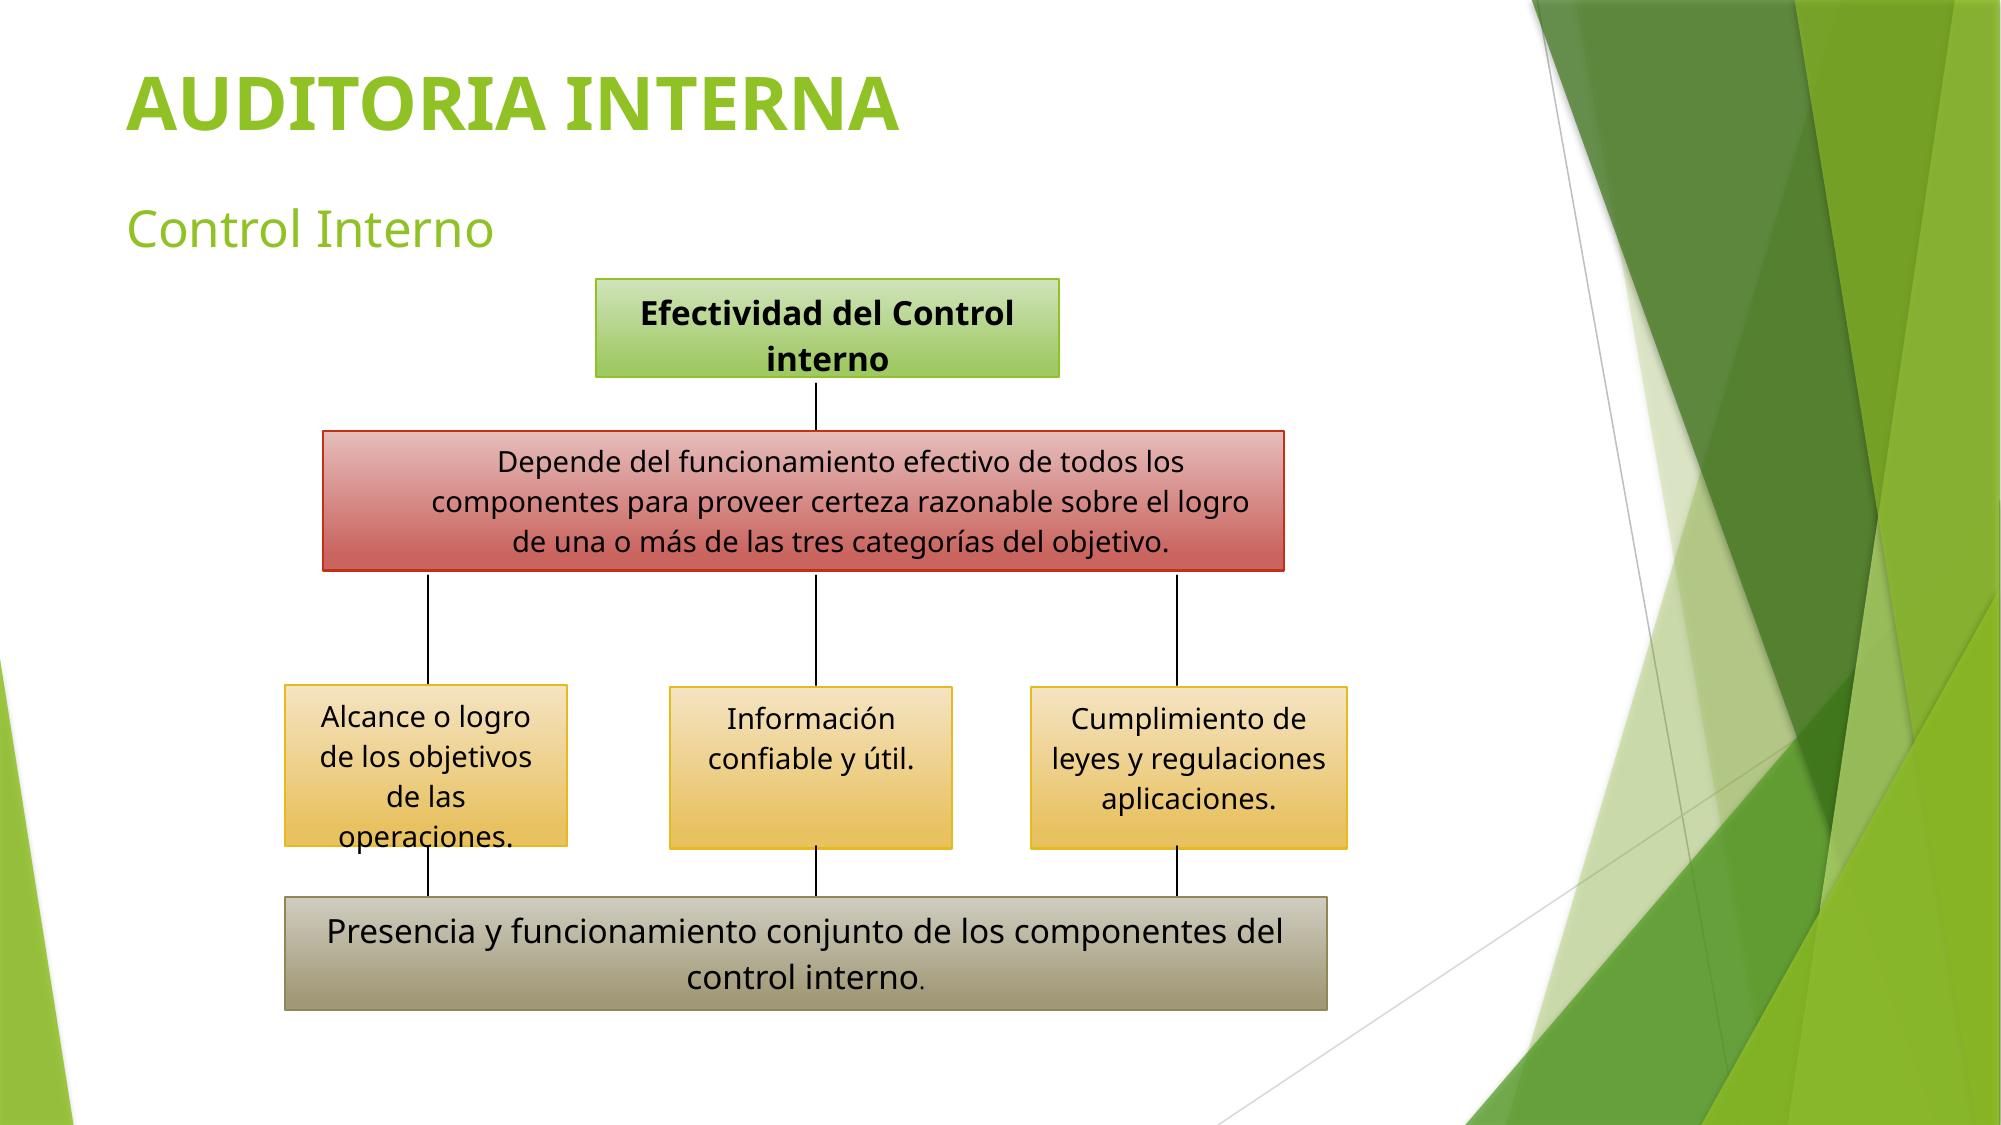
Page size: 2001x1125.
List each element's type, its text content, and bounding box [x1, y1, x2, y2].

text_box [284, 278, 1348, 1011]
title AUDITORIA INTERNA [111, 49, 1522, 154]
text_box Control Interno [111, 188, 792, 328]
